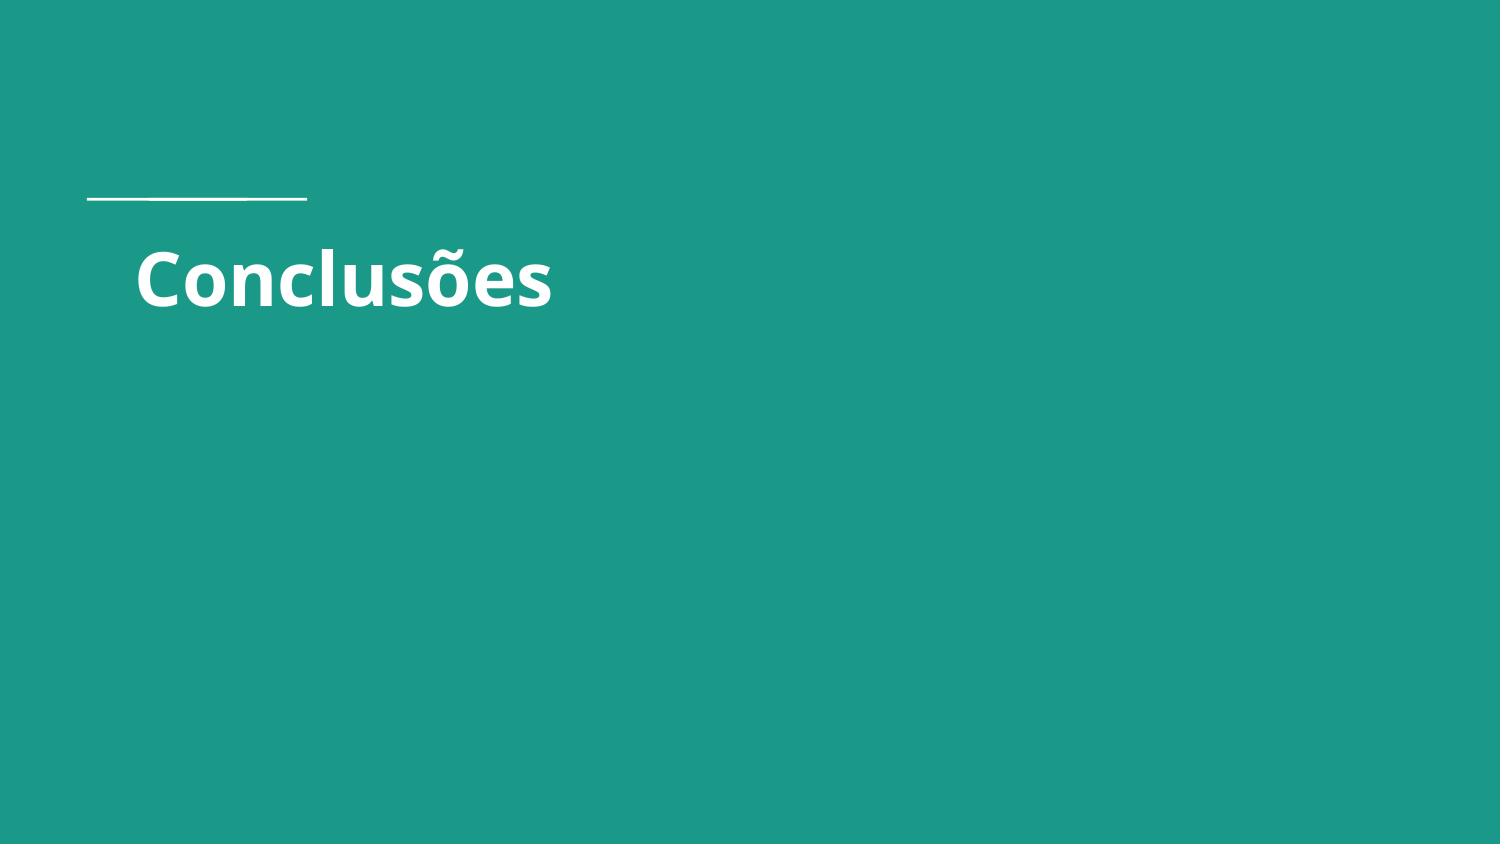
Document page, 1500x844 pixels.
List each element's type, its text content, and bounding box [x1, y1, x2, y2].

title Conclusões [119, 216, 1381, 466]
